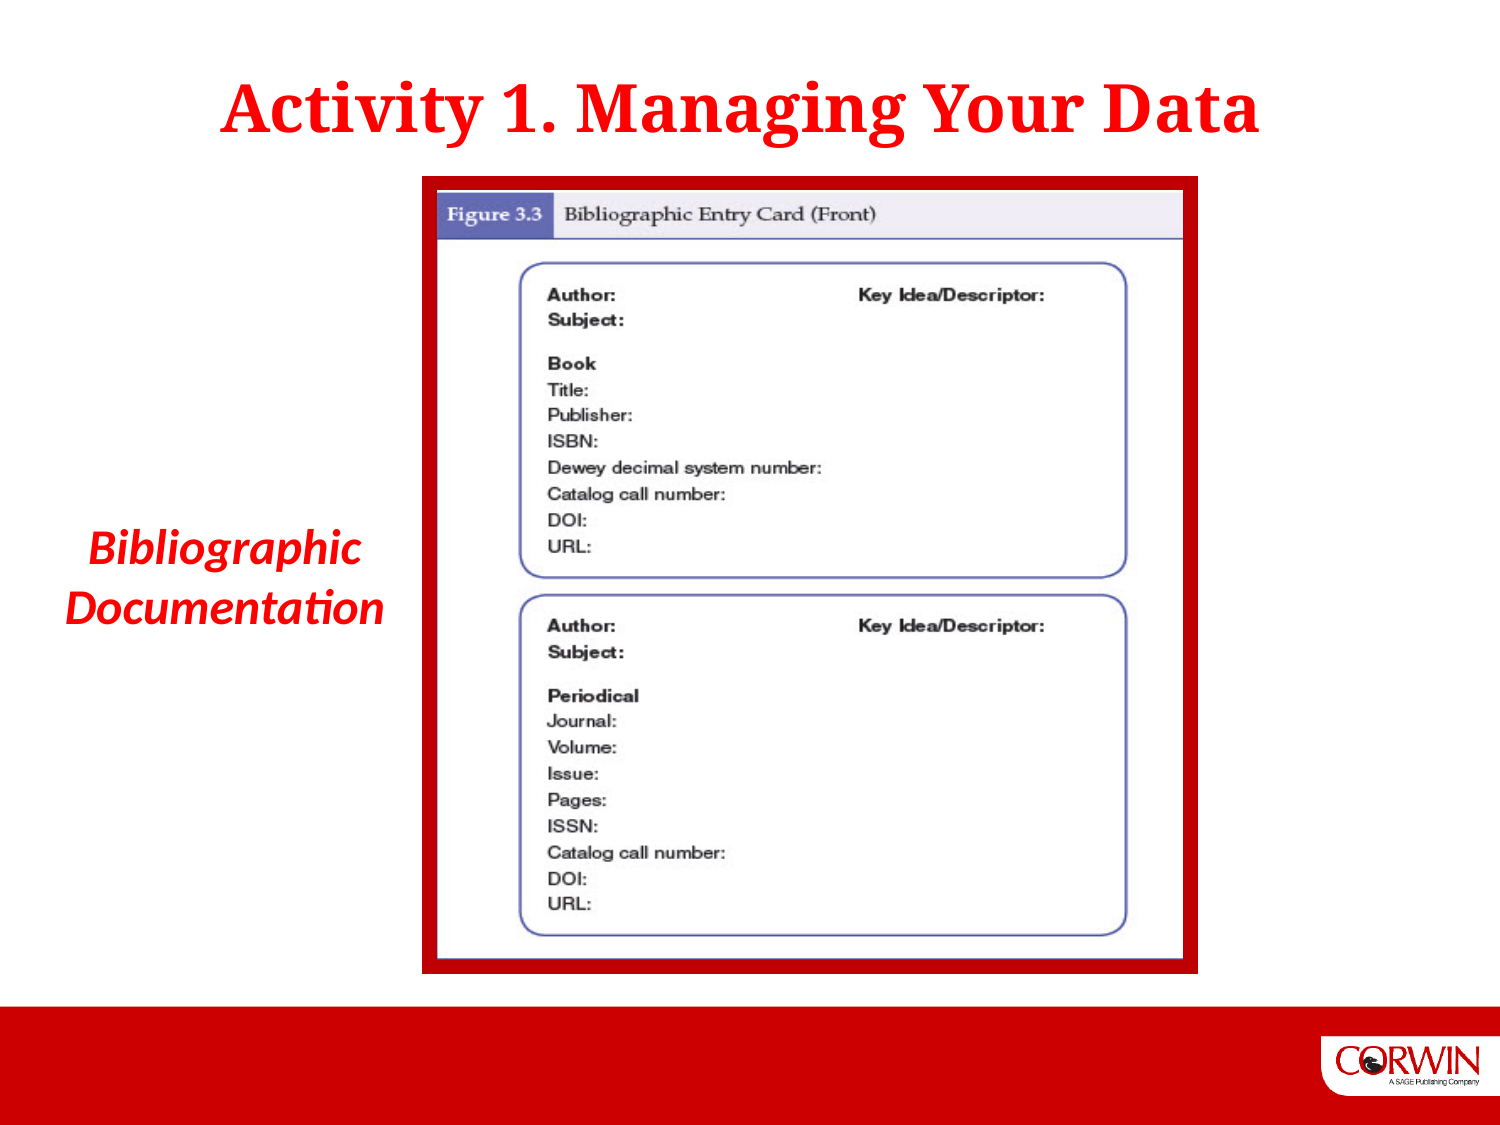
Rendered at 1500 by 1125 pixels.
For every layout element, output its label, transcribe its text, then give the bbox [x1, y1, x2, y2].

title Activity 1. Managing Your Data [75, 45, 1425, 167]
text_box Bibliographic Documentation [48, 506, 402, 642]
picture [0, 0, 1500, 1125]
